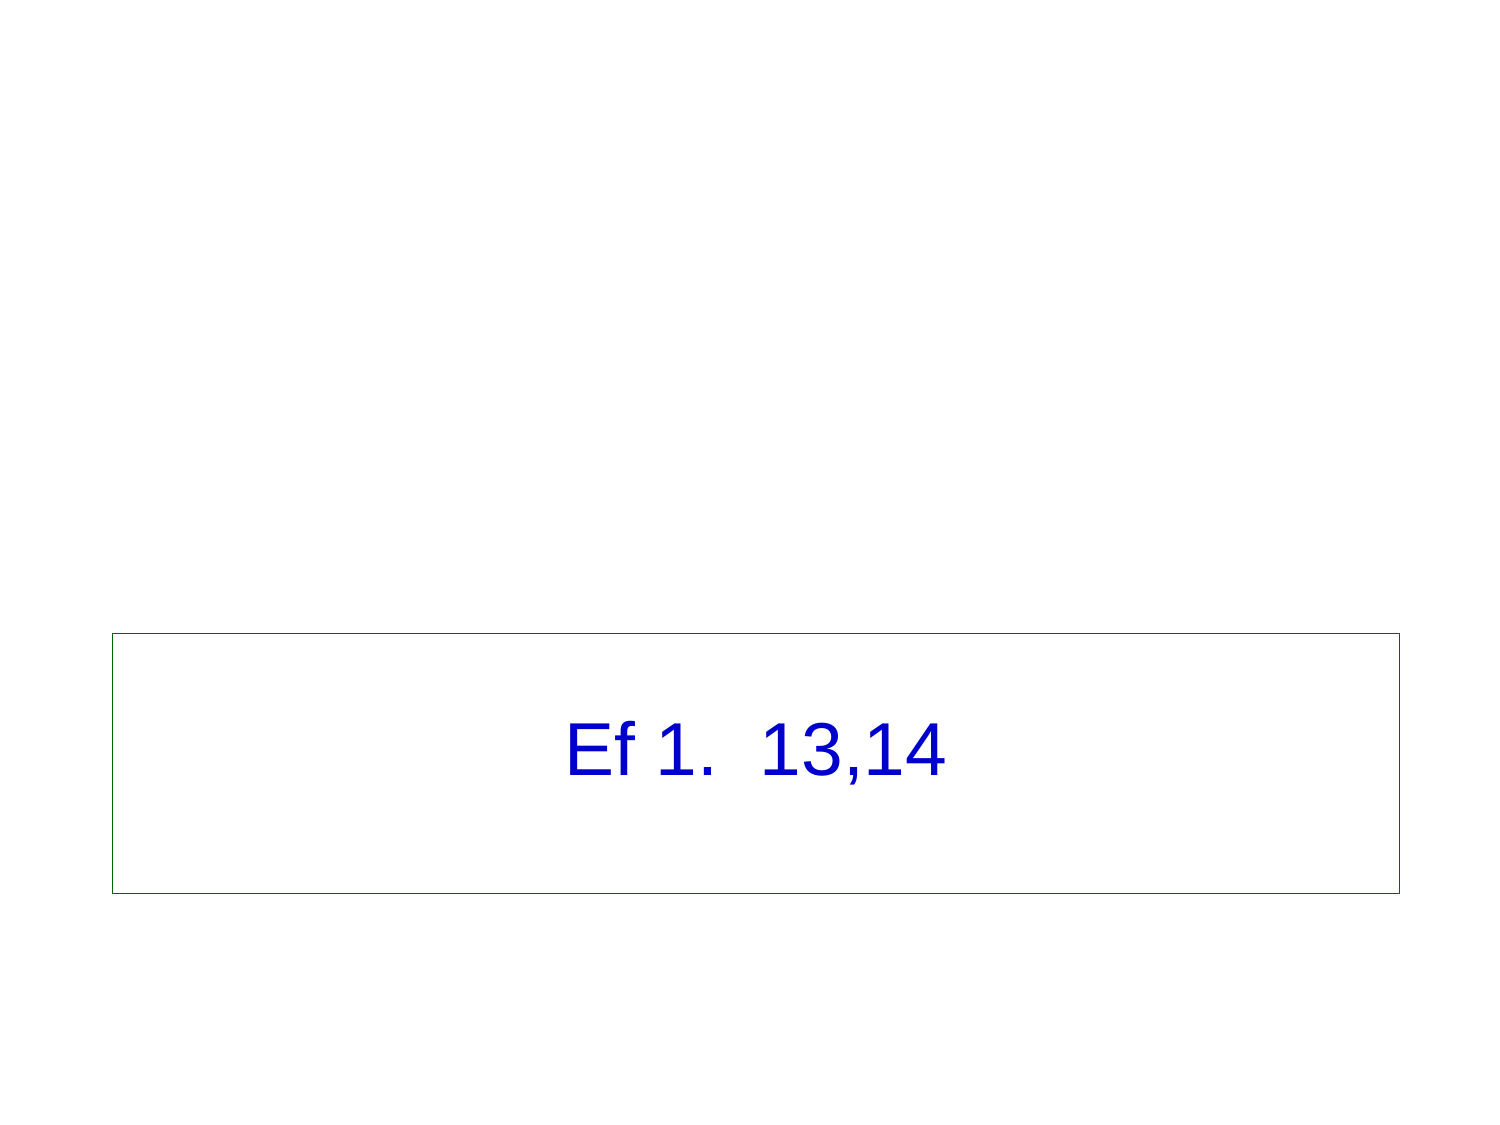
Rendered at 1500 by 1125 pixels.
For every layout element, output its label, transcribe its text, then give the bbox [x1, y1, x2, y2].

list Ef 1. 13,14 [112, 633, 1400, 894]
